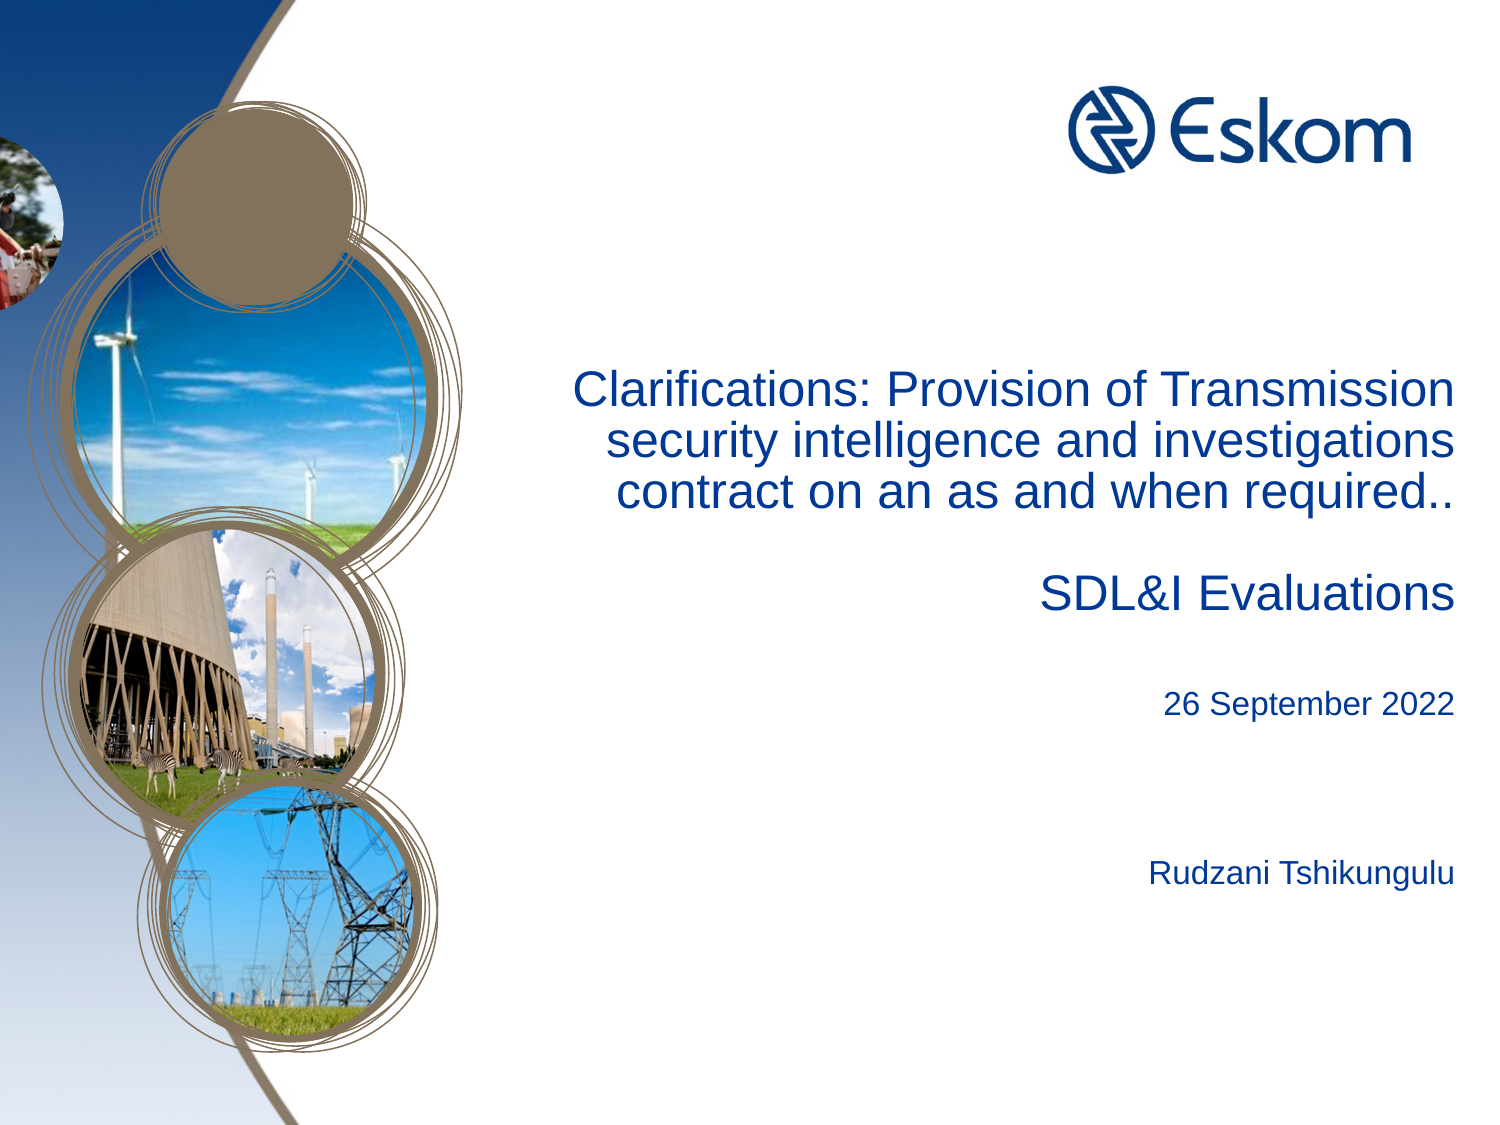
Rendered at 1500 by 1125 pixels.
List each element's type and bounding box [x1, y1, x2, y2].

text_box [27, 196, 462, 607]
text_box [0, 0, 1500, 1125]
text_box [141, 101, 367, 313]
text_box [137, 768, 438, 1053]
text_box [41, 506, 406, 850]
